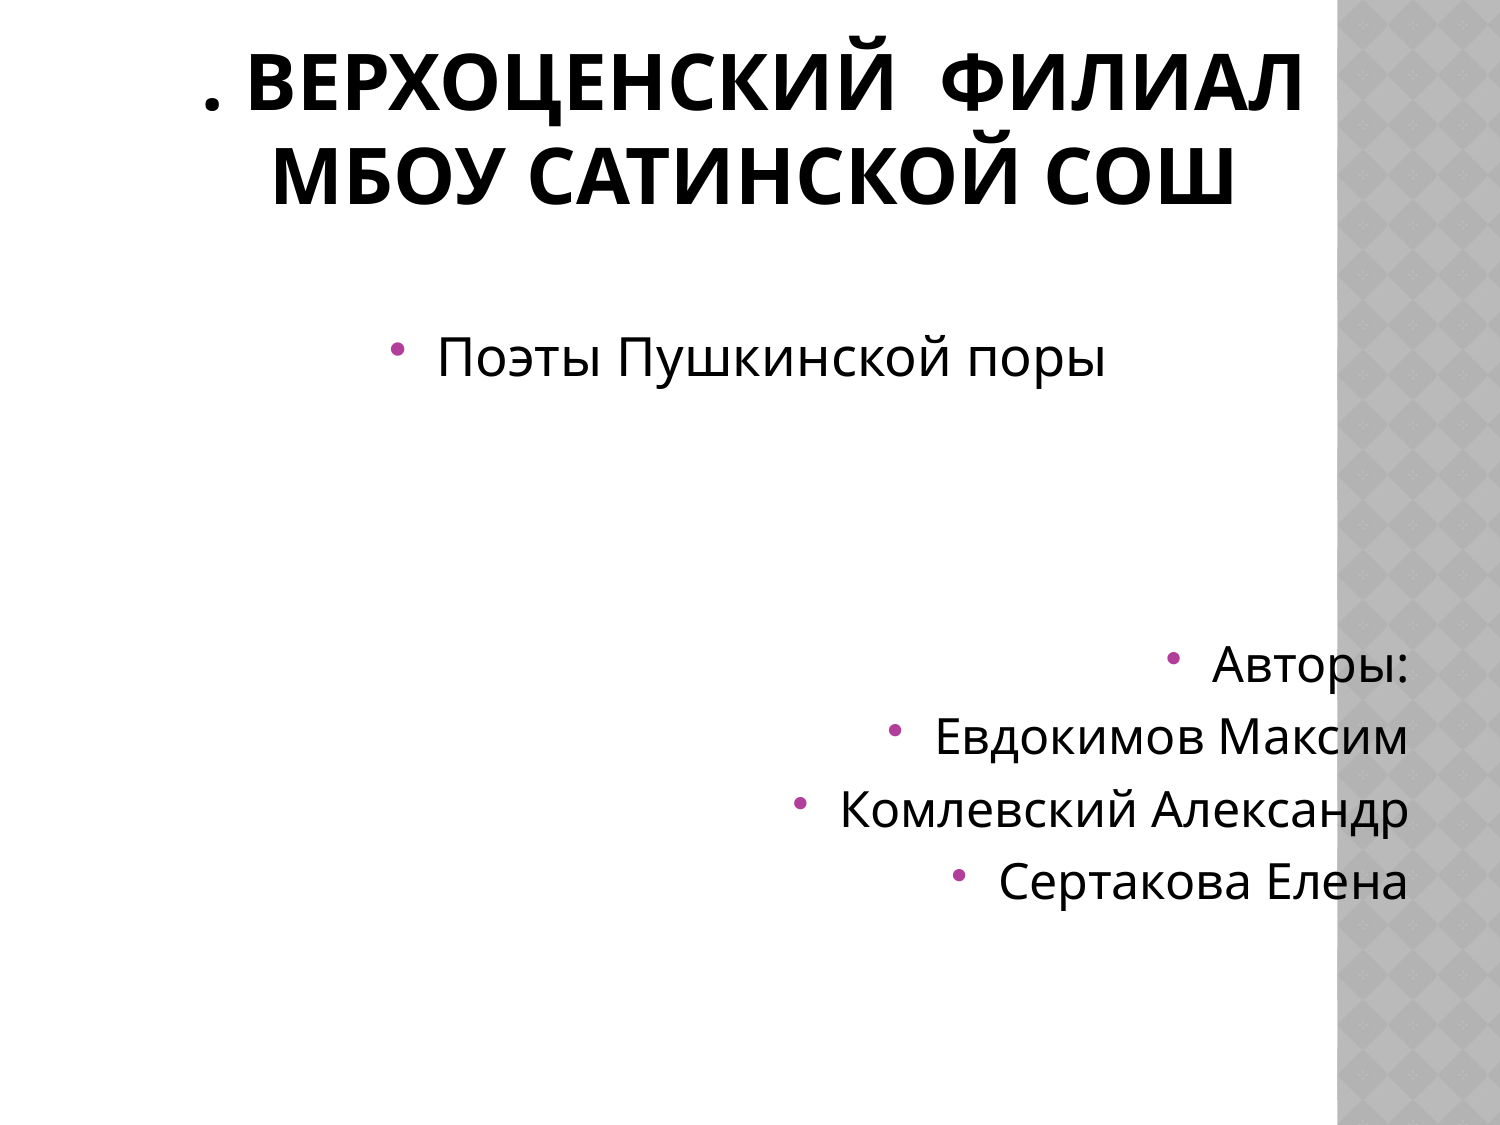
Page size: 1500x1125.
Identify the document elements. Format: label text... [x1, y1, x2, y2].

list Поэты Пушкинской поры Авторы: Евдокимов Максим Комлевский Александр Сертакова Елена [75, 314, 1425, 1005]
title . Верхоценский филиал МБОУ Сатинской СОШ [75, 30, 1436, 315]
